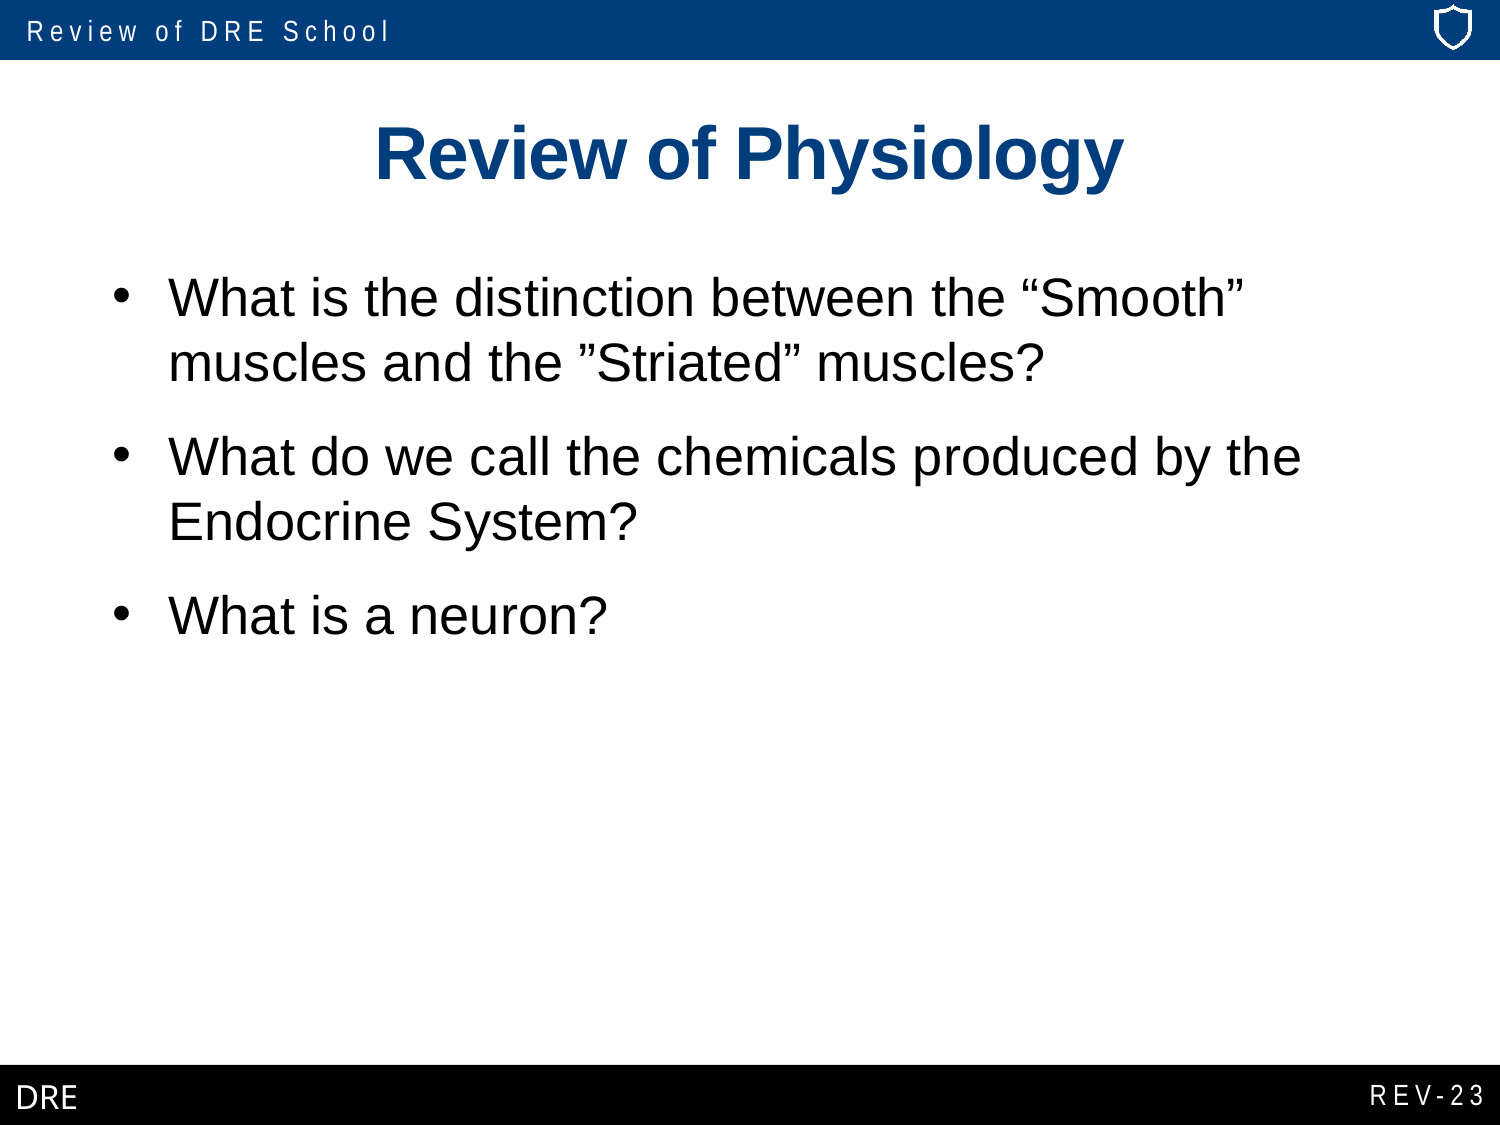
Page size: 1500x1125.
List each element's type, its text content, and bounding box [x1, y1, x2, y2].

picture [1434, 4, 1472, 50]
slide_number REV-23 [1218, 1063, 1499, 1124]
list What is the distinction between the “Smooth” muscles and the ”Striated” muscles? What do we call the chemicals produced by the Endocrine System? What is a neuron? [75, 254, 1425, 1005]
title Review of Physiology [75, 75, 1425, 225]
